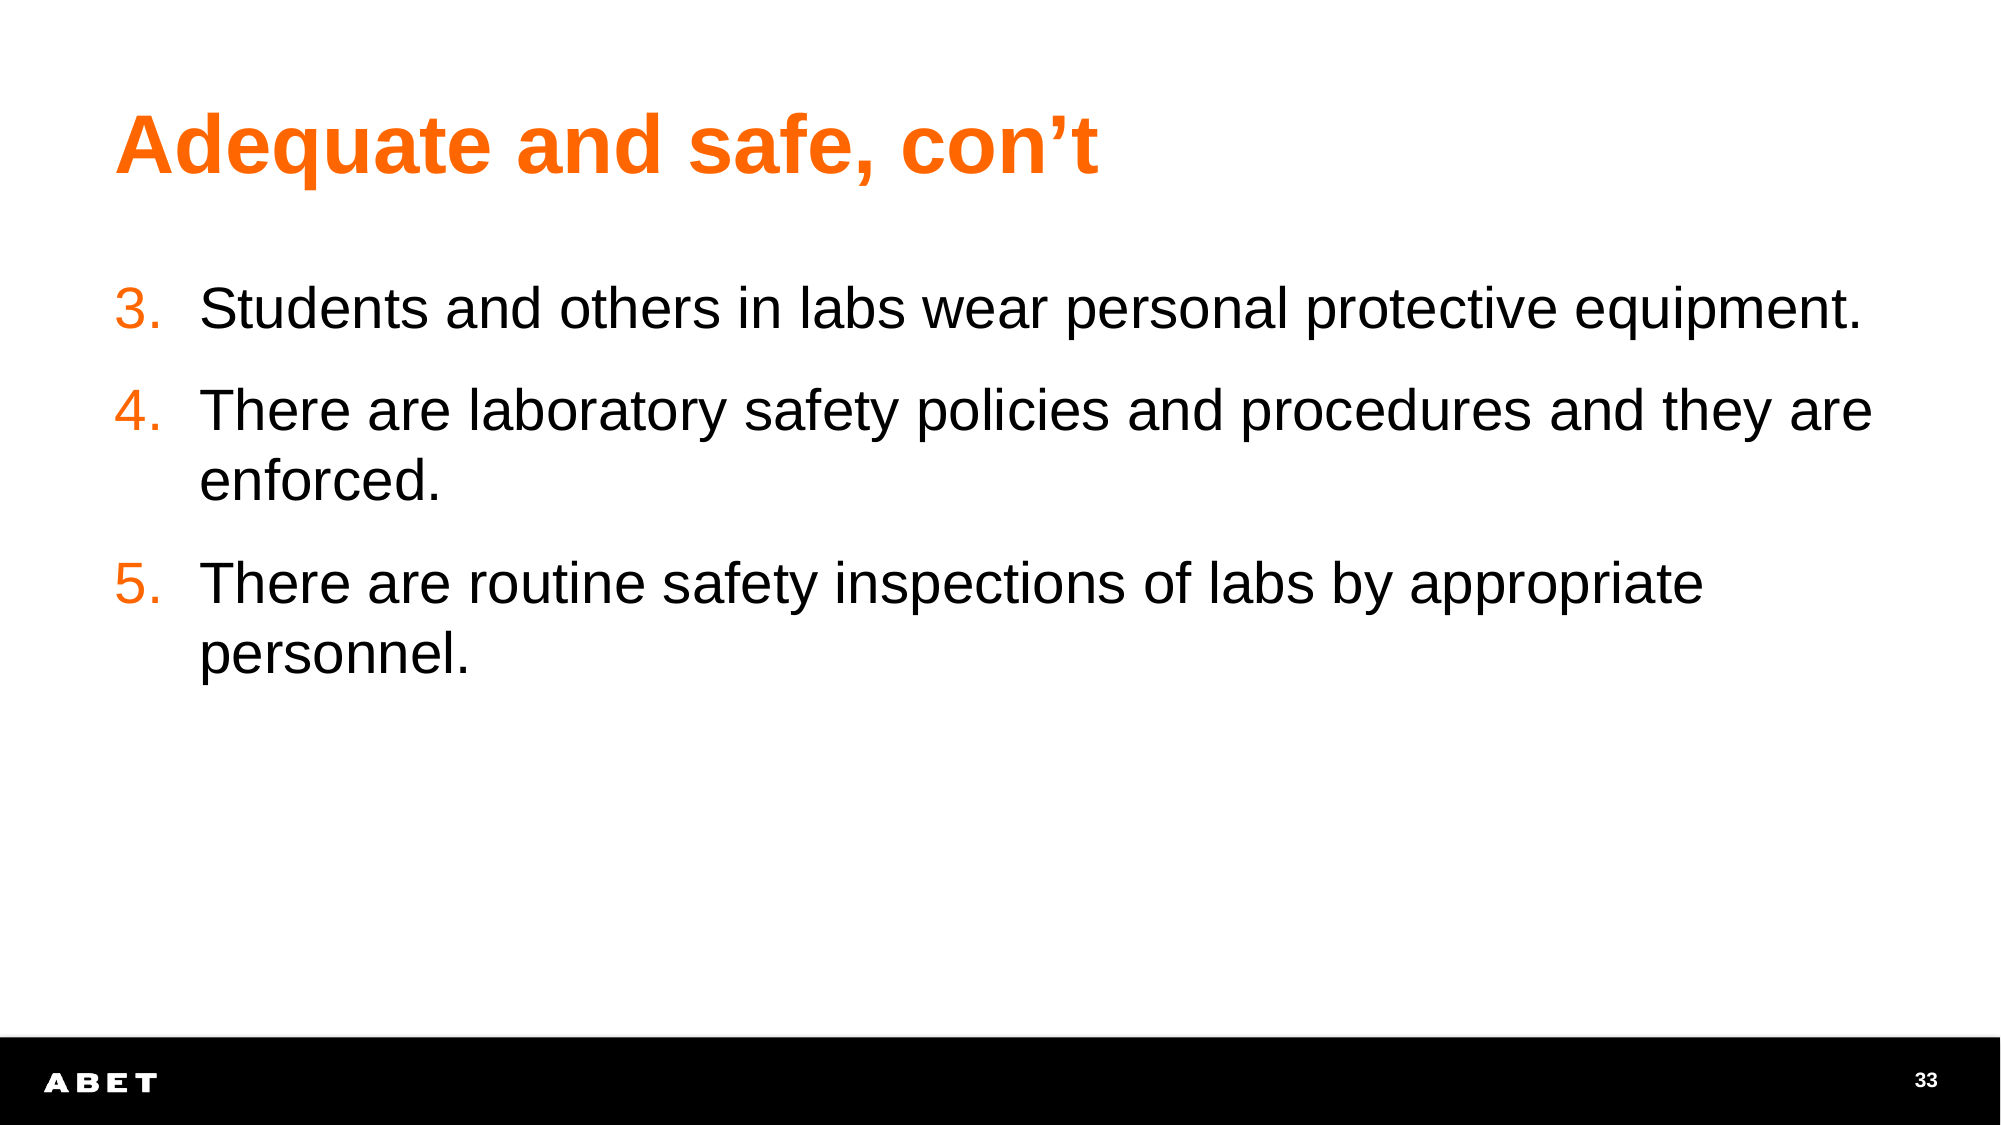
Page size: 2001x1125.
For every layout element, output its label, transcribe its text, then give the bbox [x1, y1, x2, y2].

picture [16, 1052, 184, 1113]
title Adequate and safe, con’t [99, 82, 1900, 213]
list Students and others in labs wear personal protective equipment. There are laboratory safety policies and procedures and they are enforced. There are routine safety inspections of labs by appropriate personnel. [99, 262, 1900, 975]
